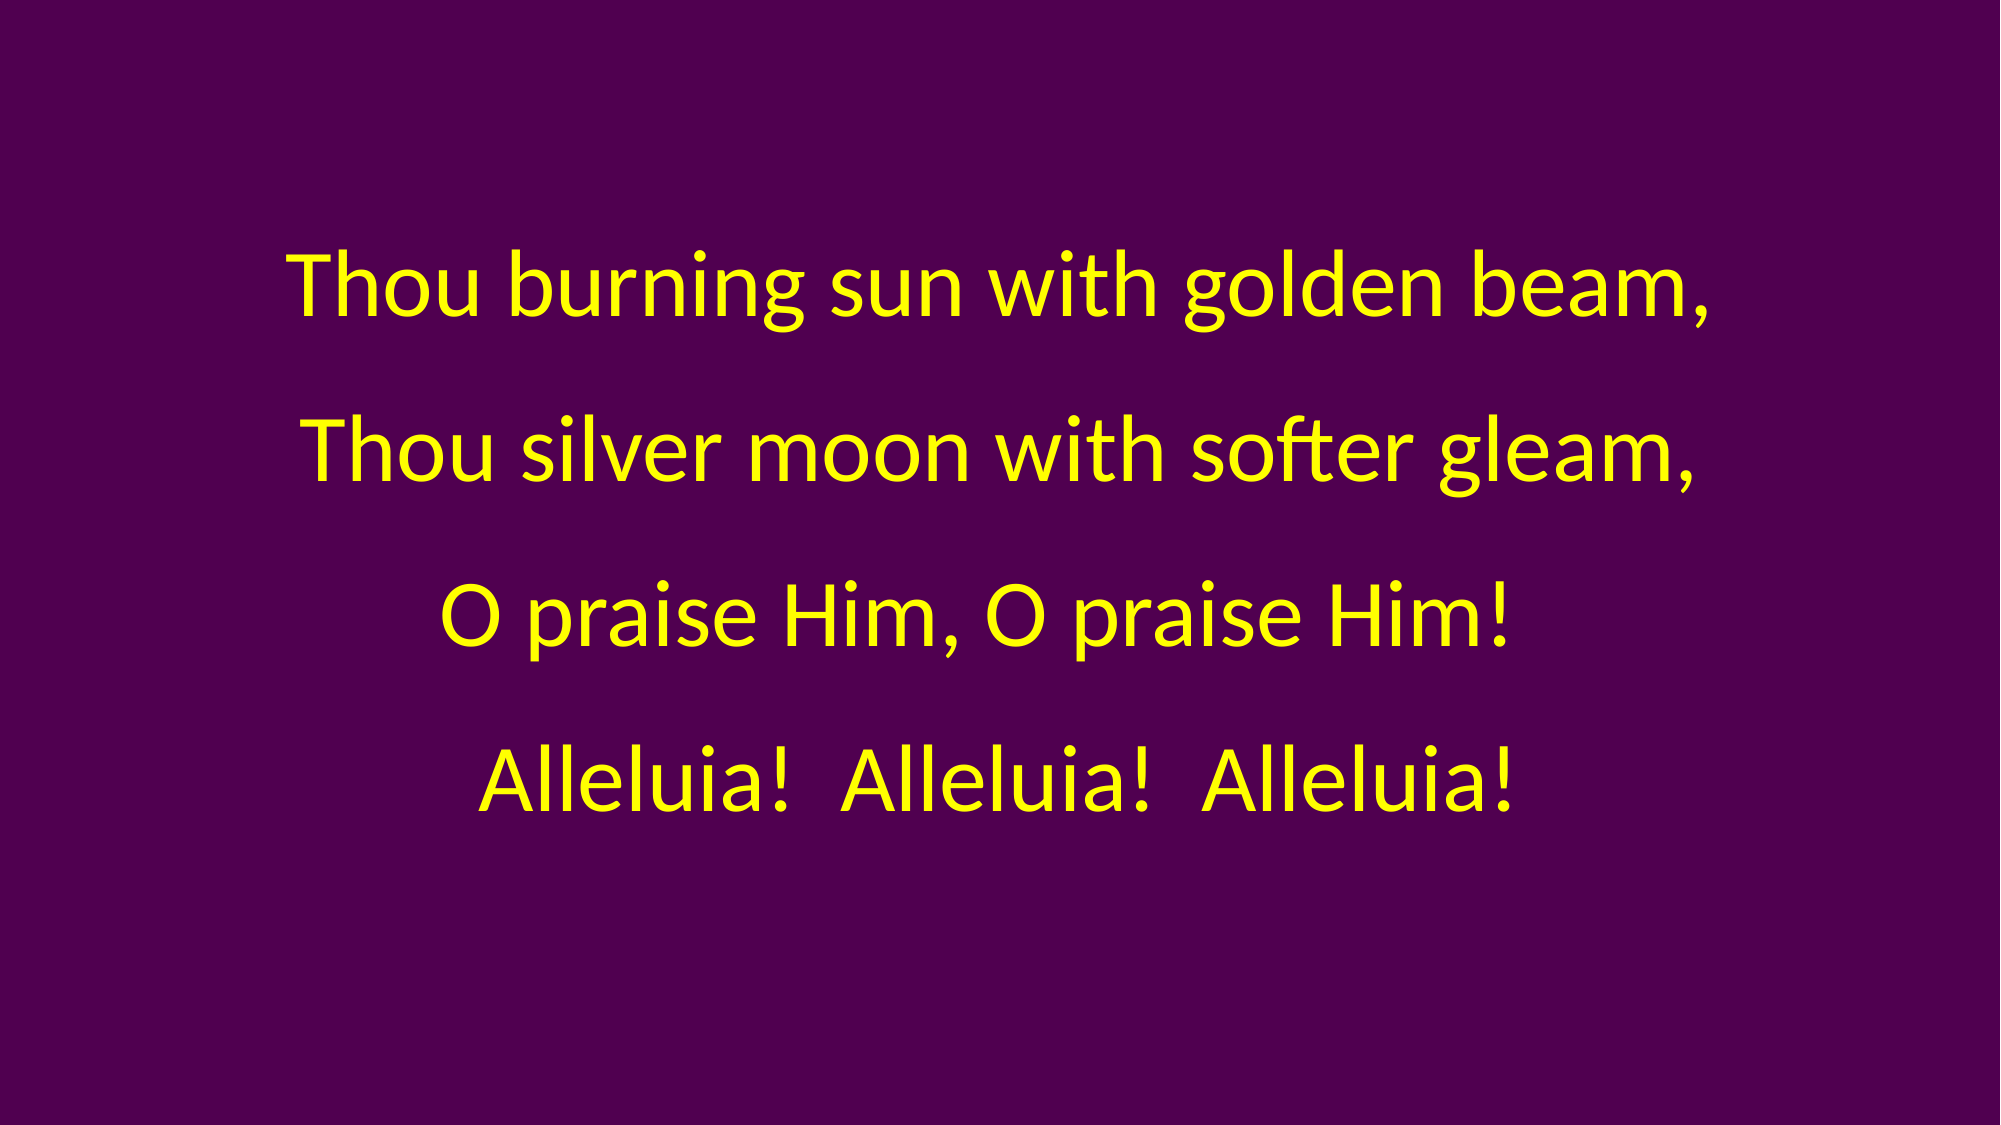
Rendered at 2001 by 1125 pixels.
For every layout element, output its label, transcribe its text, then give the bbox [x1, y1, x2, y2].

text_box Thou burning sun with golden beam, Thou silver moon with softer gleam, O praise Him, O praise Him! Alleluia! Alleluia! Alleluia! [0, 212, 2000, 838]
